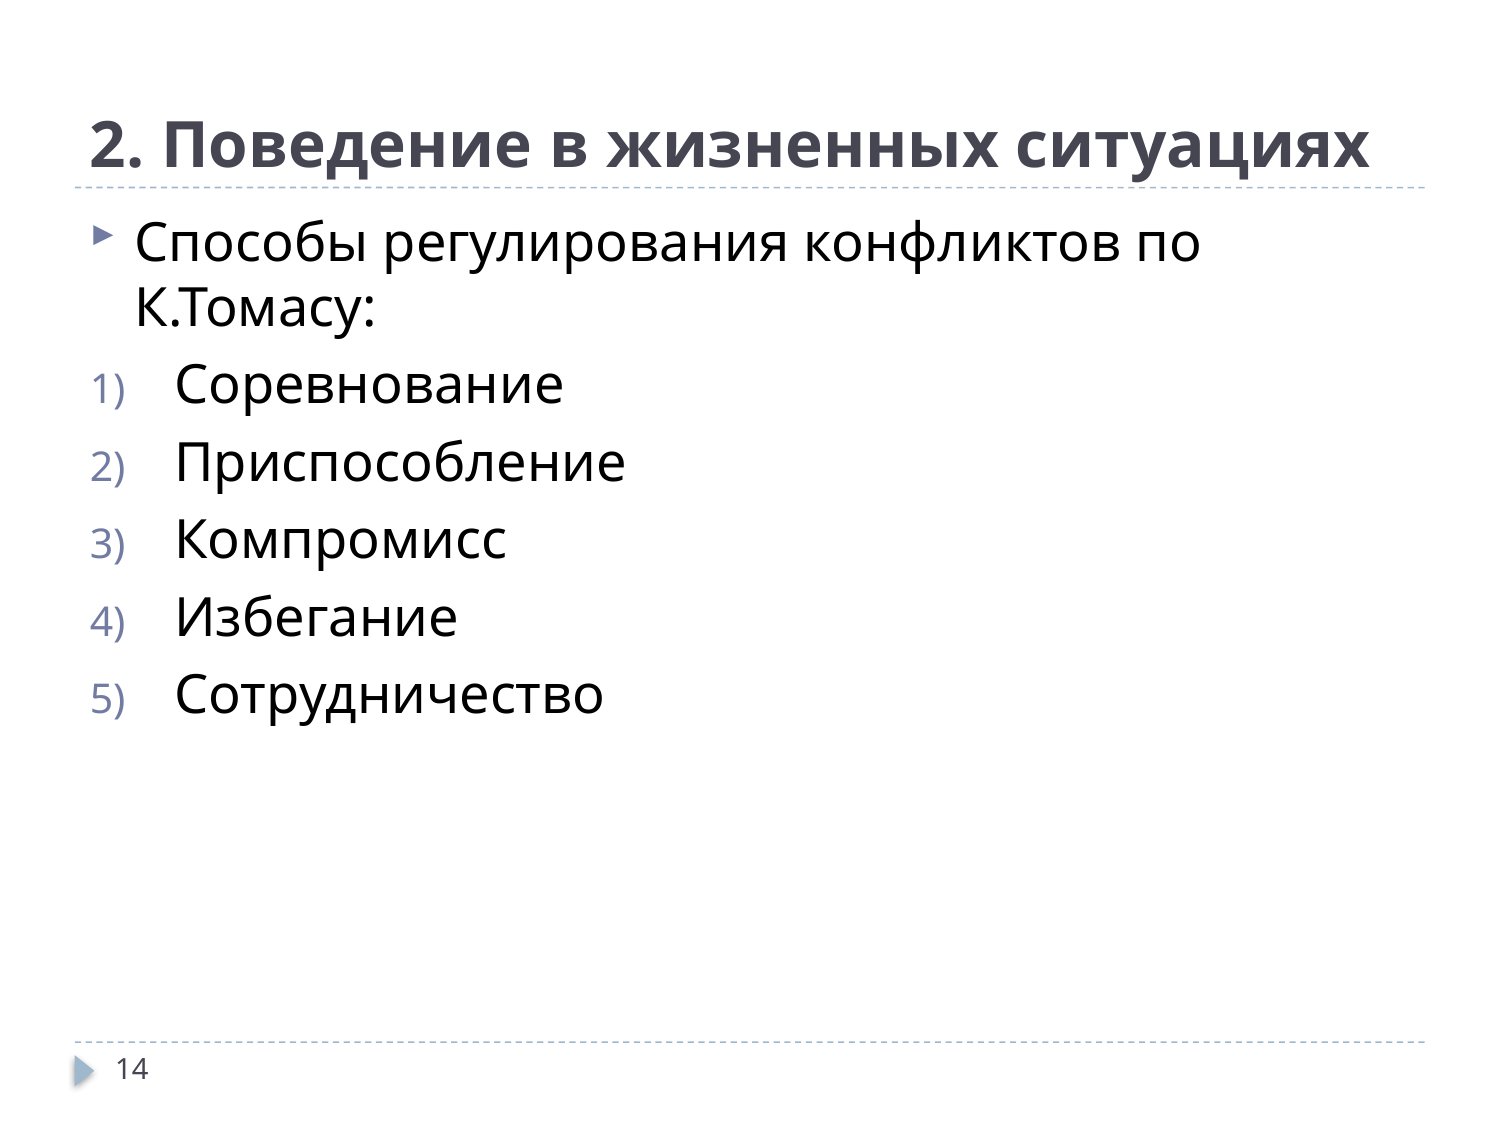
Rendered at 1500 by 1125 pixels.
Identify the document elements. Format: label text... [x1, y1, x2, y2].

title 2. Поведение в жизненных ситуациях [75, 24, 1425, 188]
list Способы регулирования конфликтов по К.Томасу: Соревнование Приспособление Компромисс Избегание Сотрудничество [75, 200, 1425, 1010]
slide_number 14 [100, 1042, 426, 1103]
